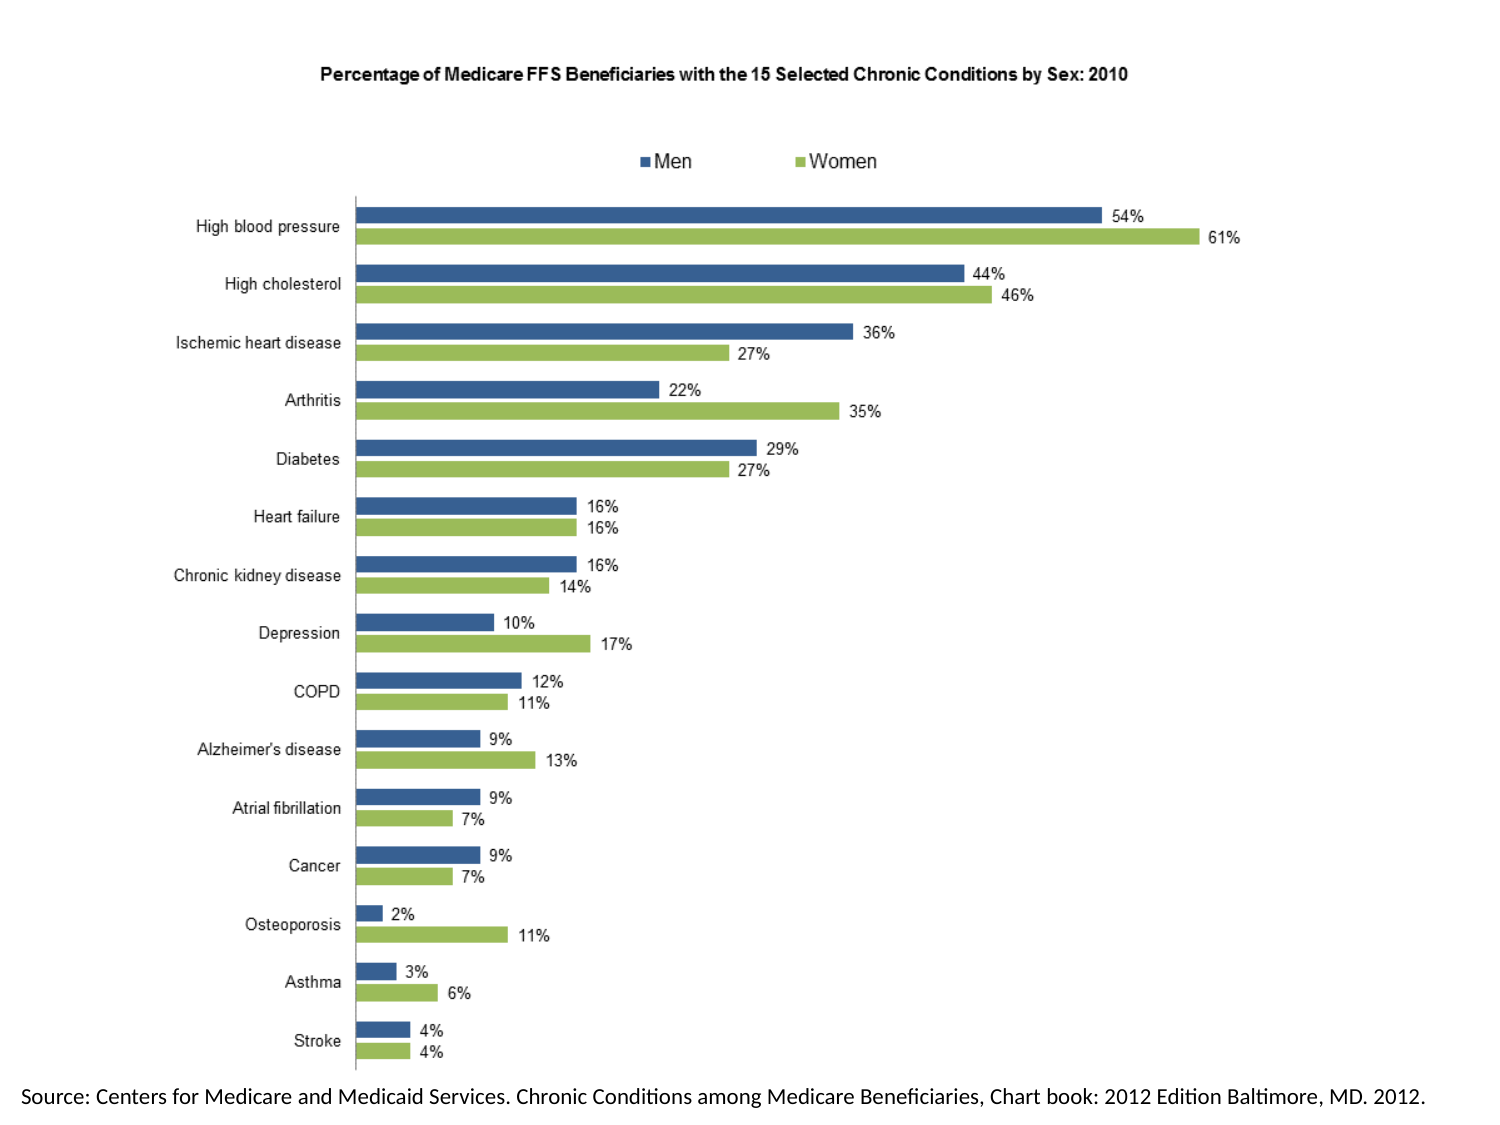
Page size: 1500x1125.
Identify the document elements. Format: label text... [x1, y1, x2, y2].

picture [164, 12, 1336, 1103]
footer Source: Centers for Medicare and Medicaid Services. Chronic Conditions among Medicare Beneficiaries, Chart book: 2012 Edition Baltimore, MD. 2012. [0, 1065, 1450, 1125]
